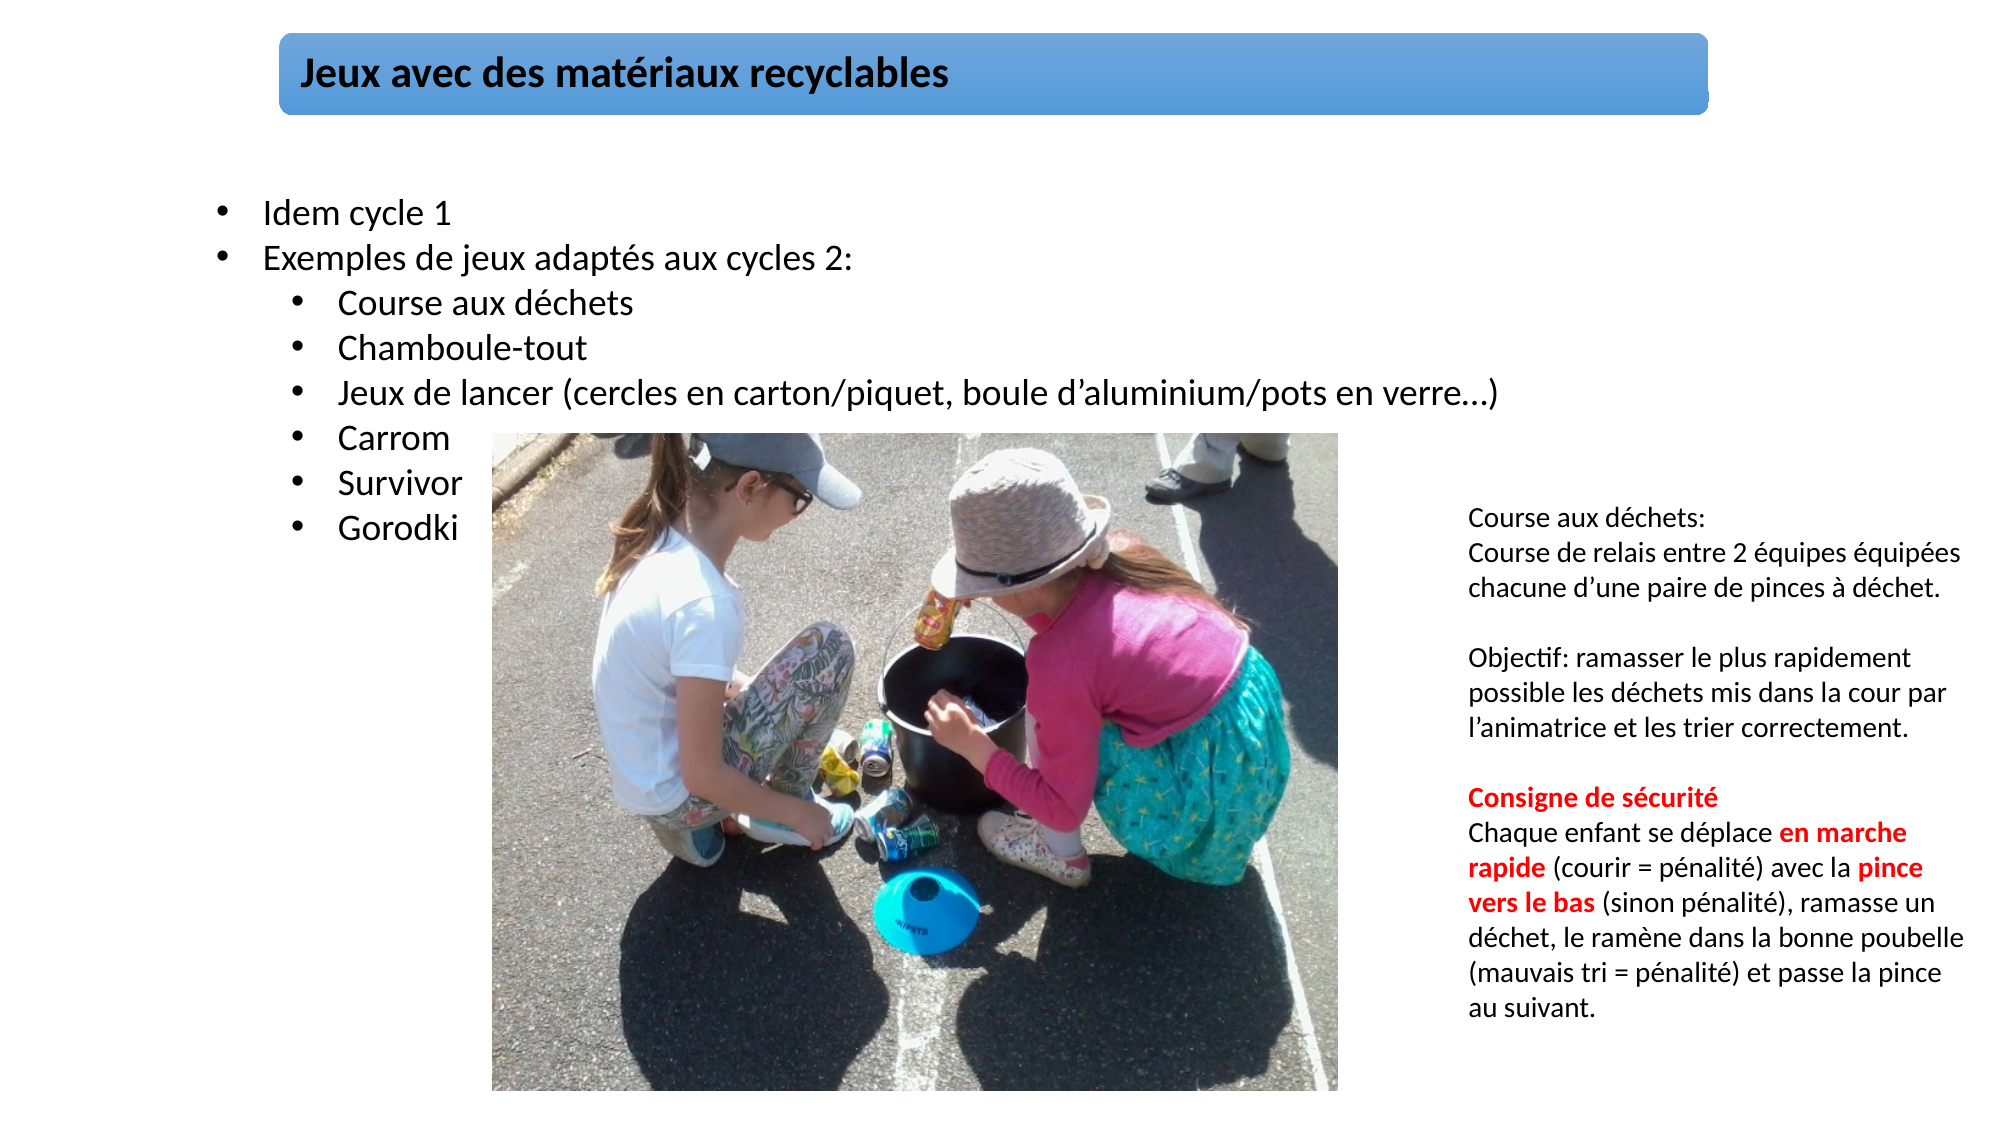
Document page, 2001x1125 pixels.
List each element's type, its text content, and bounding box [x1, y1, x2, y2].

text_box Idem cycle 1 Exemples de jeux adaptés aux cycles 2: Course aux déchets Chamboule-tout Jeux de lancer (cercles en carton/piquet, boule d’aluminium/pots en verre…) Carrom Survivor Gorodki [201, 180, 1692, 601]
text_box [279, 30, 1709, 117]
text_box Course aux déchets: Course de relais entre 2 équipes équipées chacune d’une paire de pinces à déchet. Objectif: ramasser le plus rapidement possible les déchets mis dans la cour par l’animatrice et les trier correctement. Consigne de sécurité Chaque enfant se déplace en marche rapide (courir = pénalité) avec la pince vers le bas (sinon pénalité), ramasse un déchet, le ramène dans la bonne poubelle (mauvais tri = pénalité) et passe la pince au suivant. [1453, 490, 1983, 1031]
picture [492, 433, 1338, 1092]
